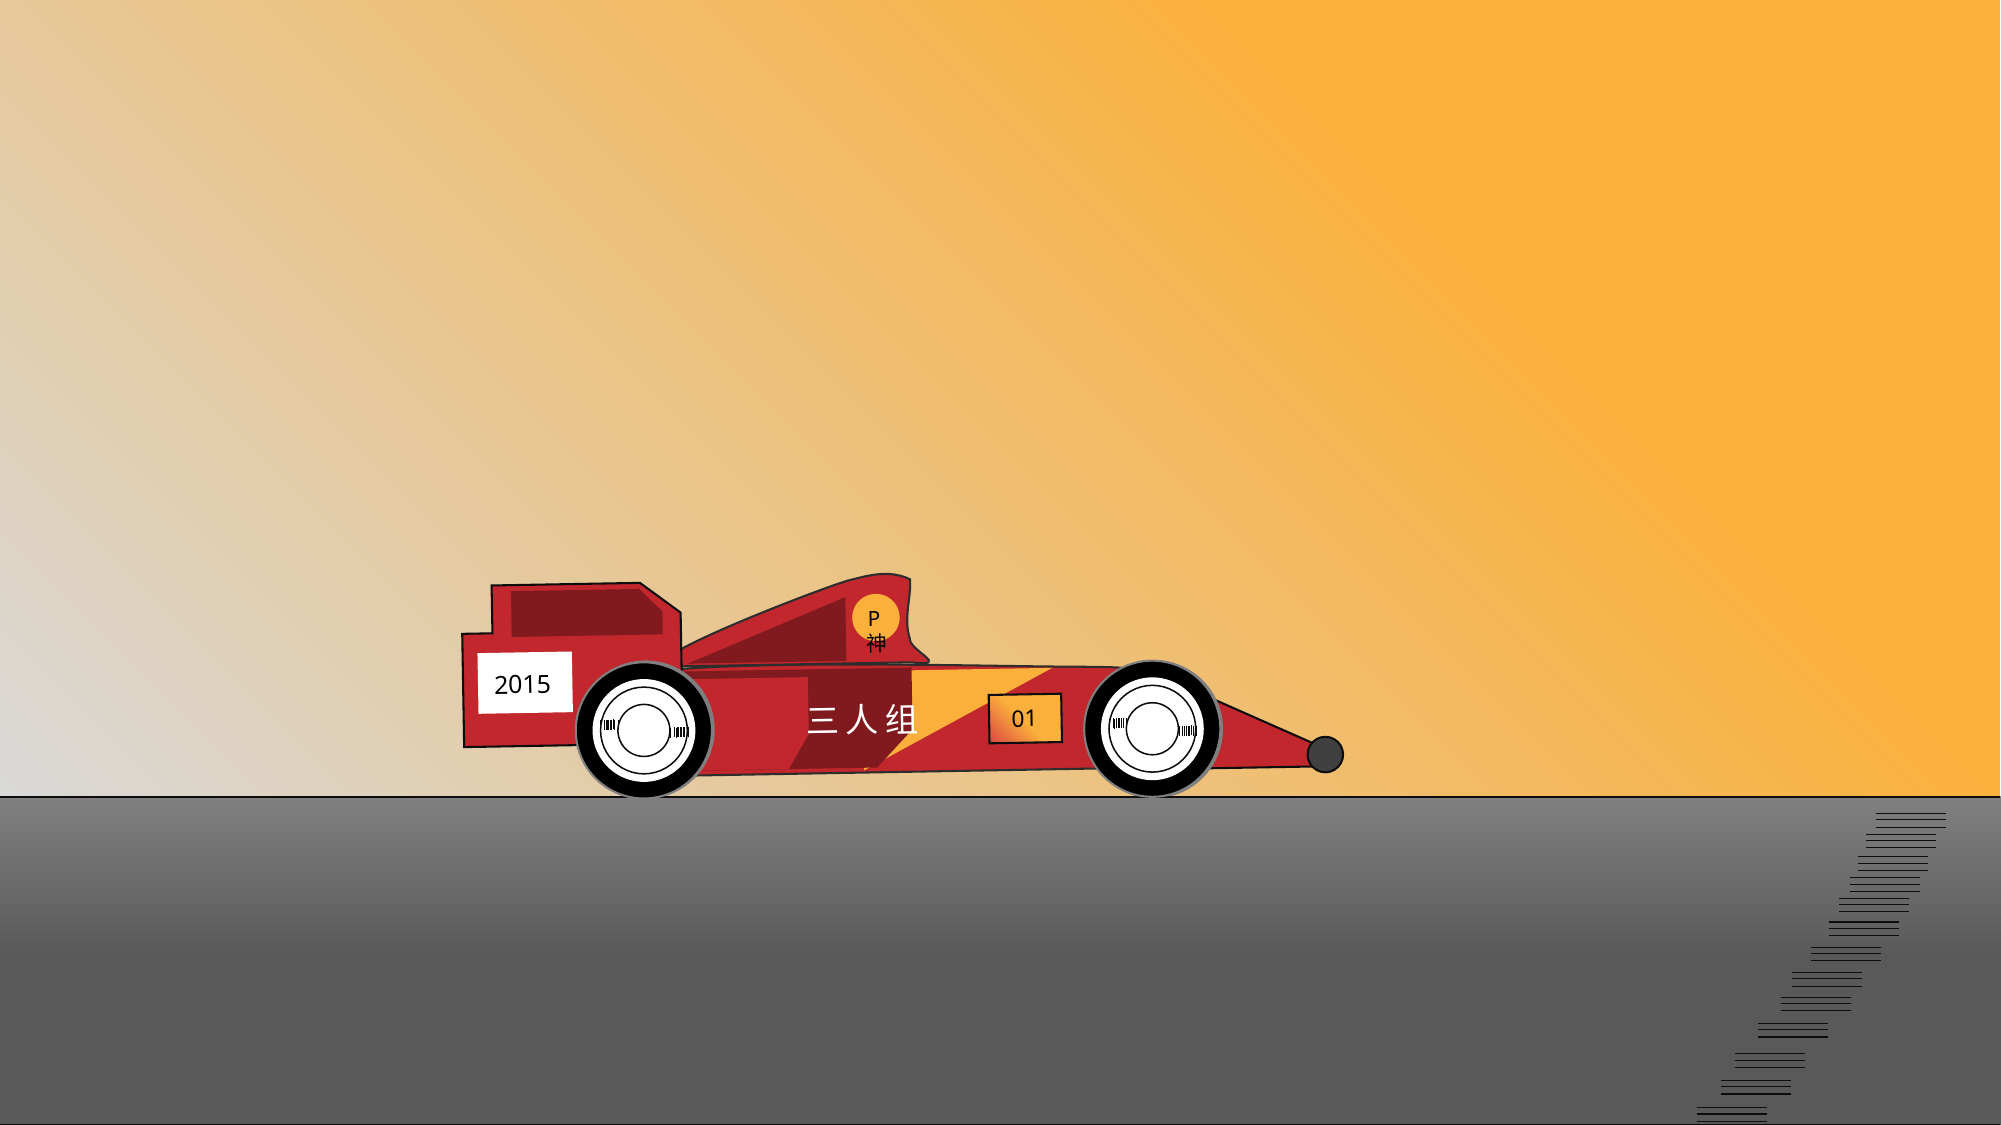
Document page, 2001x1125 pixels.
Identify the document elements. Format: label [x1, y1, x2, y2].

text_box [1780, 997, 1851, 1011]
text_box [1811, 947, 1882, 961]
text_box [1839, 898, 1910, 912]
text_box [0, 0, 2000, 796]
text_box [1720, 1080, 1791, 1094]
text_box [670, 726, 688, 738]
text_box [1757, 1023, 1829, 1037]
text_box [1828, 921, 1899, 936]
text_box [1696, 1107, 1767, 1122]
text_box [600, 719, 618, 731]
text_box [1178, 725, 1197, 737]
text_box [0, 796, 2000, 1125]
text_box [1735, 1053, 1806, 1068]
text_box [1792, 972, 1863, 987]
text_box [1875, 813, 1946, 828]
text_box [1857, 856, 1929, 871]
text_box [1849, 877, 1920, 892]
text_box [1108, 717, 1127, 729]
text_box [463, 573, 1342, 802]
text_box [1866, 834, 1937, 848]
